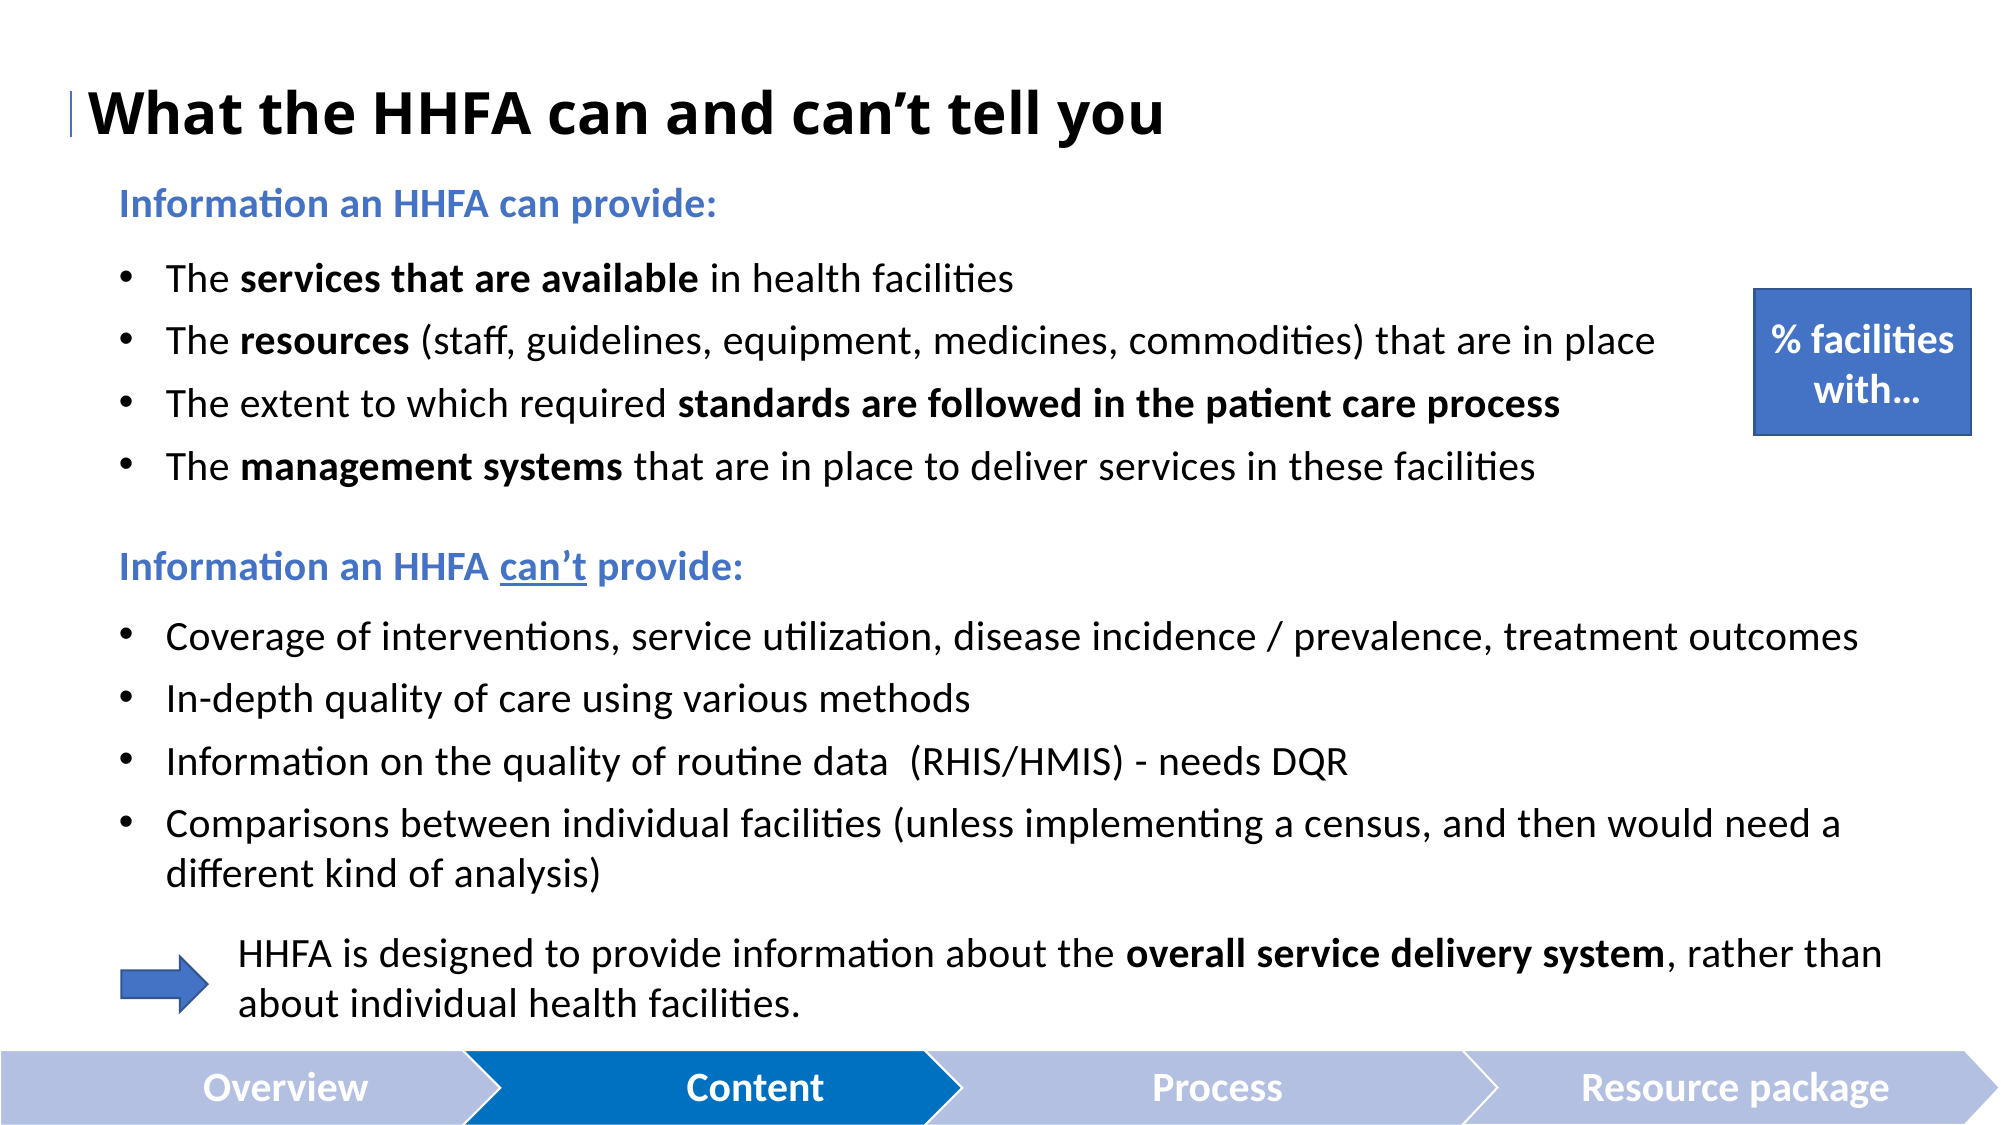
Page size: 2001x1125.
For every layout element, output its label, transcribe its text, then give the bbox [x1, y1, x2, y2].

text_box % facilities with… [1753, 288, 1972, 436]
list Information an HHFA can provide: The services that are available in health facilities The resources (staff, guidelines, equipment, medicines, commodities) that are in place The extent to which required standards are followed in the patient care process The management systems that are in place to deliver services in these facilities Information an HHFA can’t provide: Coverage of interventions, service utilization, disease incidence / prevalence, treatment outcomes In-depth quality of care using various methods Information on the quality of routine data (RHIS/HMIS) - needs DQR Comparisons between individual facilities (unless implementing a census, and then would need a different kind of analysis) HHFA is designed to provide information about the overall service delivery system, rather than about individual health facilities. [103, 168, 1939, 1049]
list What the HHFA can and can’t tell you [73, 68, 1835, 156]
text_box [0, 1050, 2000, 1125]
text_box [120, 954, 209, 1015]
